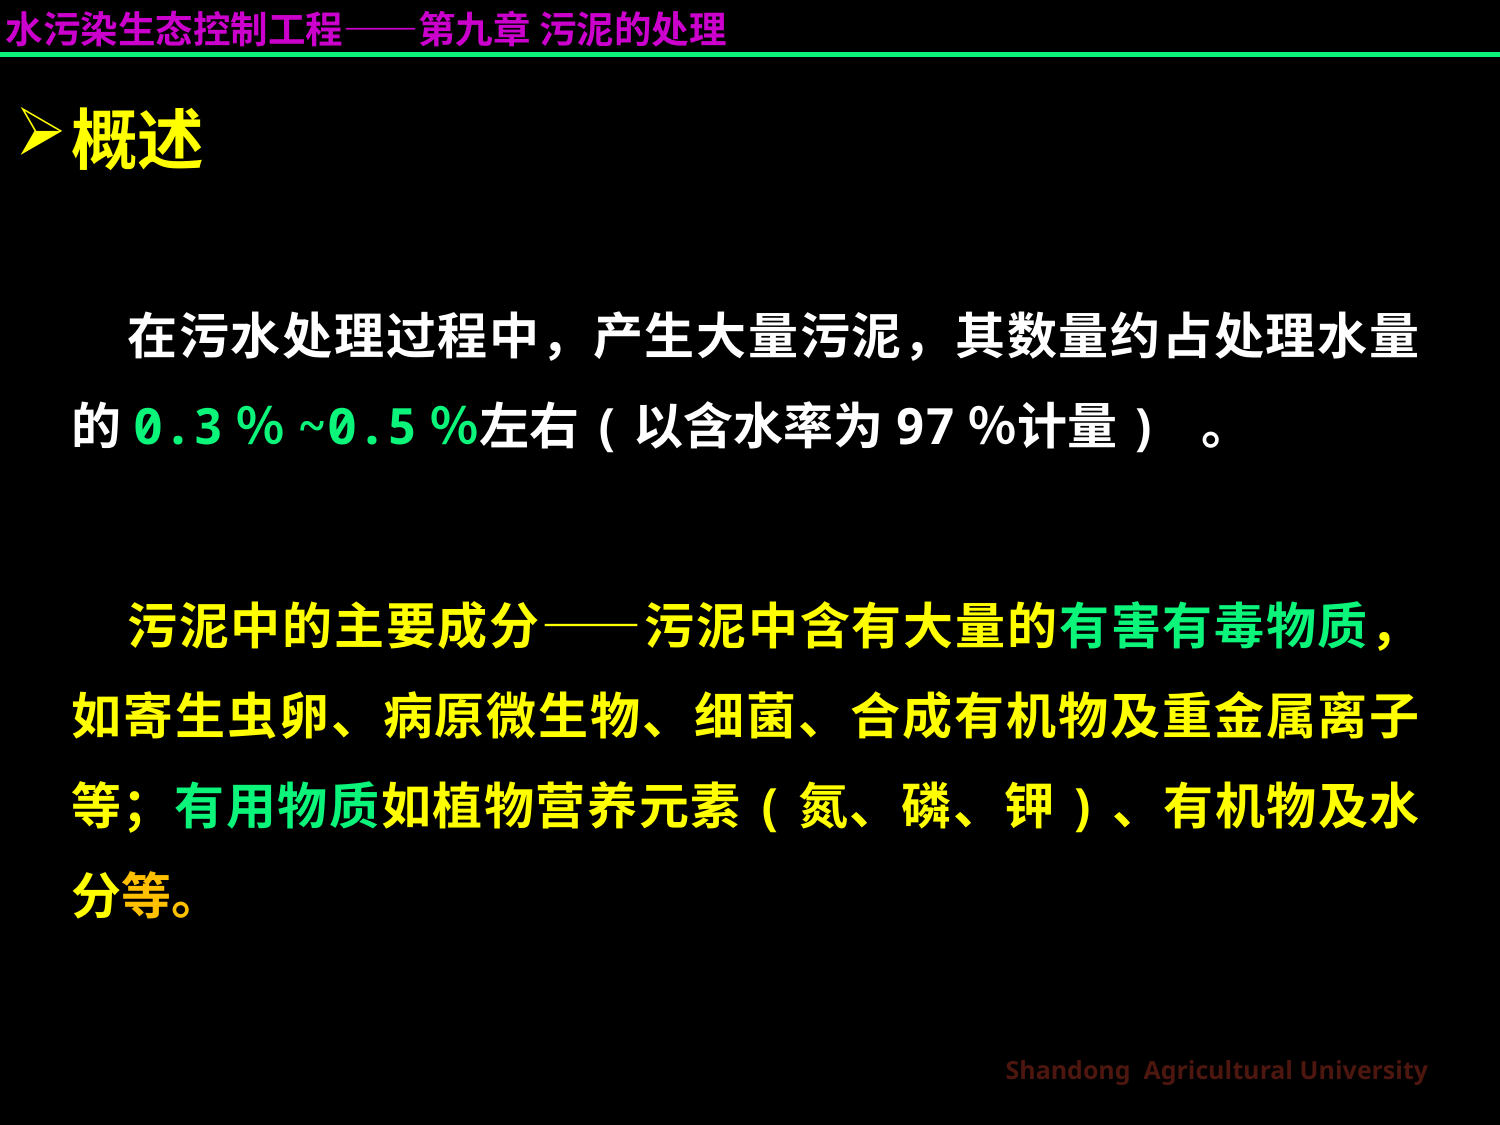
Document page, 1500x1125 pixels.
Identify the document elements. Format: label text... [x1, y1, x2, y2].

list 概述 在污水处理过程中，产生大量污泥，其数量约占处理水量的0.3％~0.5％左右(以含水率为97％计量) 。 污泥中的主要成分——污泥中含有大量的有害有毒物质，如寄生虫卵、病原微生物、细菌、合成有机物及重金属离子等；有用物质如植物营养元素(氮、磷、钾)、有机物及水分等。 [0, 99, 1436, 1088]
